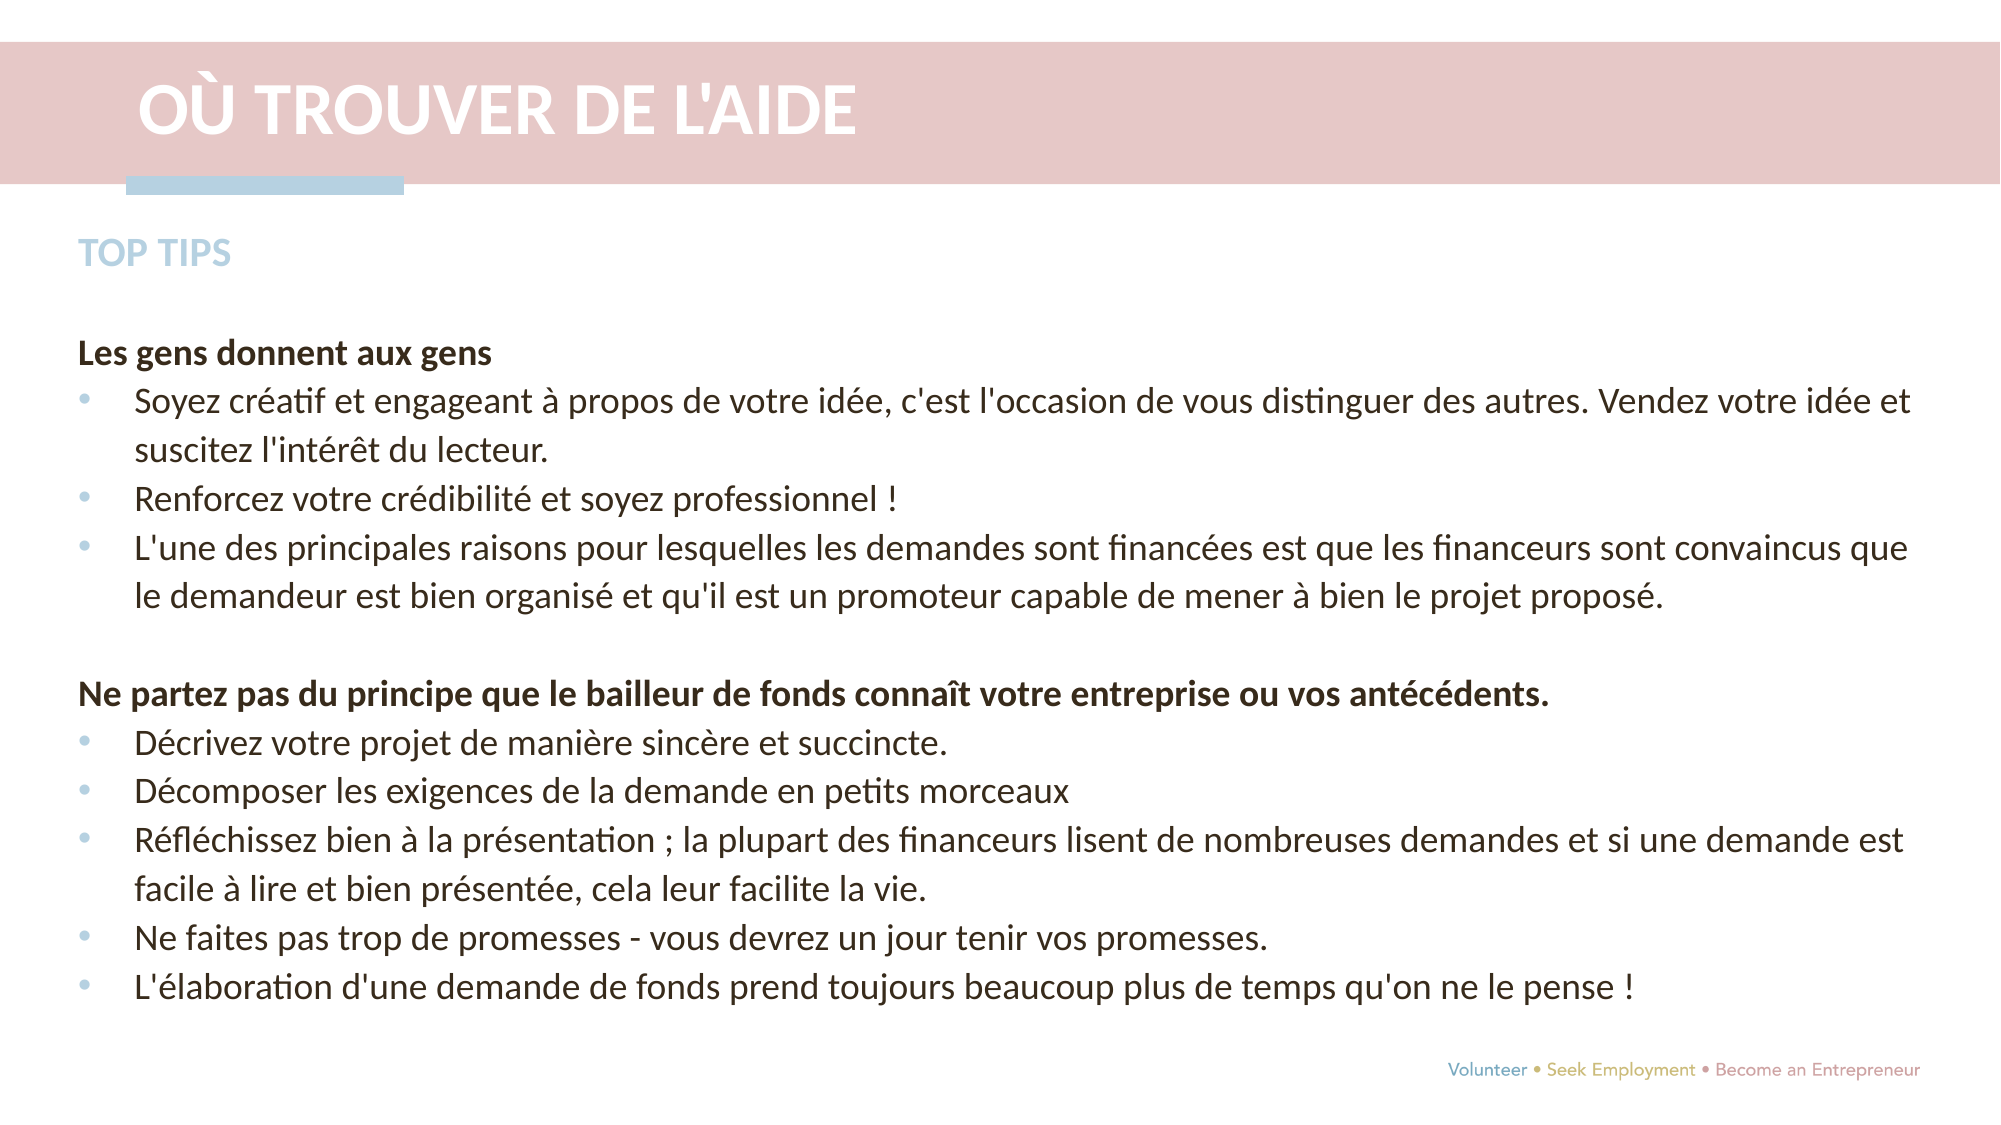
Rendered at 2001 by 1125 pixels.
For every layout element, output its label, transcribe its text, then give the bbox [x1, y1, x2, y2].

picture [1418, 1046, 1971, 1103]
list OÙ TROUVER DE L'AIDE [123, 51, 1913, 170]
text_box TOP TIPS Les gens donnent aux gens Soyez créatif et engageant à propos de votre idée, c'est l'occasion de vous distinguer des autres. Vendez votre idée et suscitez l'intérêt du lecteur. Renforcez votre crédibilité et soyez professionnel ! L'une des principales raisons pour lesquelles les demandes sont financées est que les financeurs sont convaincus que le demandeur est bien organisé et qu'il est un promoteur capable de mener à bien le projet proposé. Ne partez pas du principe que le bailleur de fonds connaît votre entreprise ou vos antécédents. Décrivez votre projet de manière sincère et succincte. Décomposer les exigences de la demande en petits morceaux Réfléchissez bien à la présentation ; la plupart des financeurs lisent de nombreuses demandes et si une demande est facile à lire et bien présentée, cela leur facilite la vie. Ne faites pas trop de promesses - vous devrez un jour tenir vos promesses. L'élaboration d'une demande de fonds prend toujours beaucoup plus de temps qu'on ne le pense ! [63, 218, 1949, 719]
